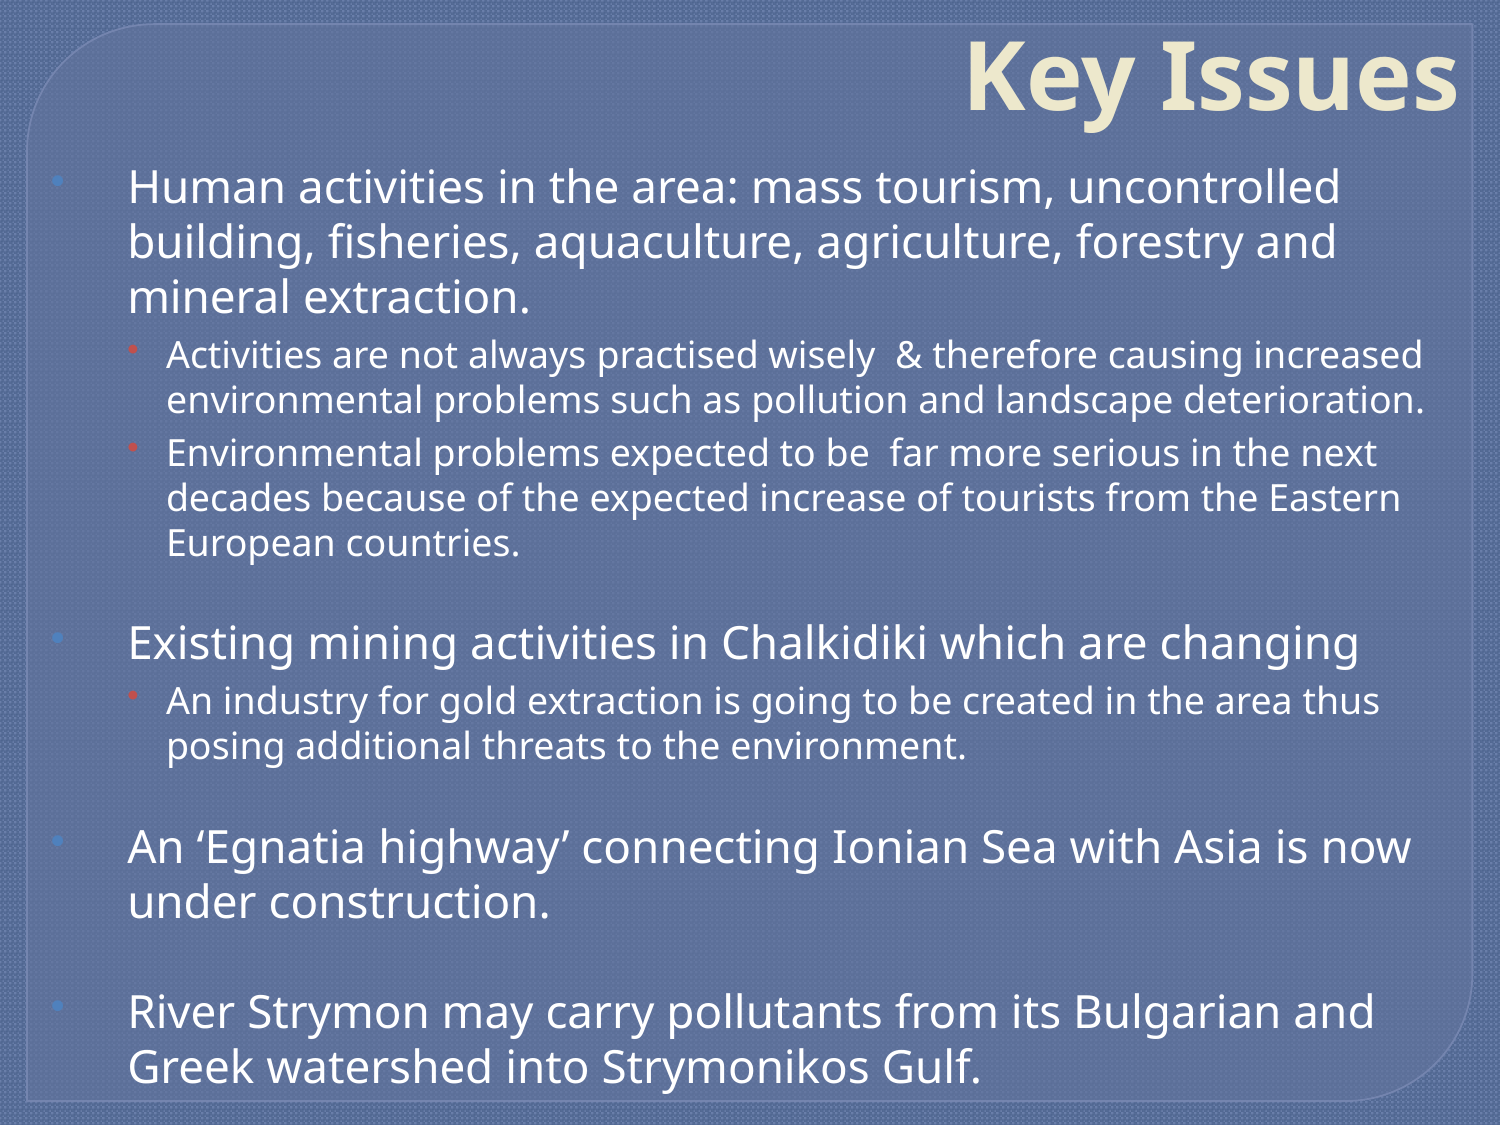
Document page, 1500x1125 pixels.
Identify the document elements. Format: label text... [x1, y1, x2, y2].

list Human activities in the area: mass tourism, uncontrolled building, fisheries, aquaculture, agriculture, forestry and mineral extraction. Activities are not always practised wisely & therefore causing increased environmental problems such as pollution and landscape deterioration. Environmental problems expected to be far more serious in the next decades because of the expected increase of tourists from the Eastern European countries. Existing mining activities in Chalkidiki which are changing An industry for gold extraction is going to be created in the area thus posing additional threats to the environment. An ‘Egnatia highway’ connecting Ionian Sea with Asia is now under construction. River Strymon may carry pollutants from its Bulgarian and Greek watershed into Strymonikos Gulf. [37, 149, 1463, 1100]
title Key Issues [125, 0, 1475, 138]
